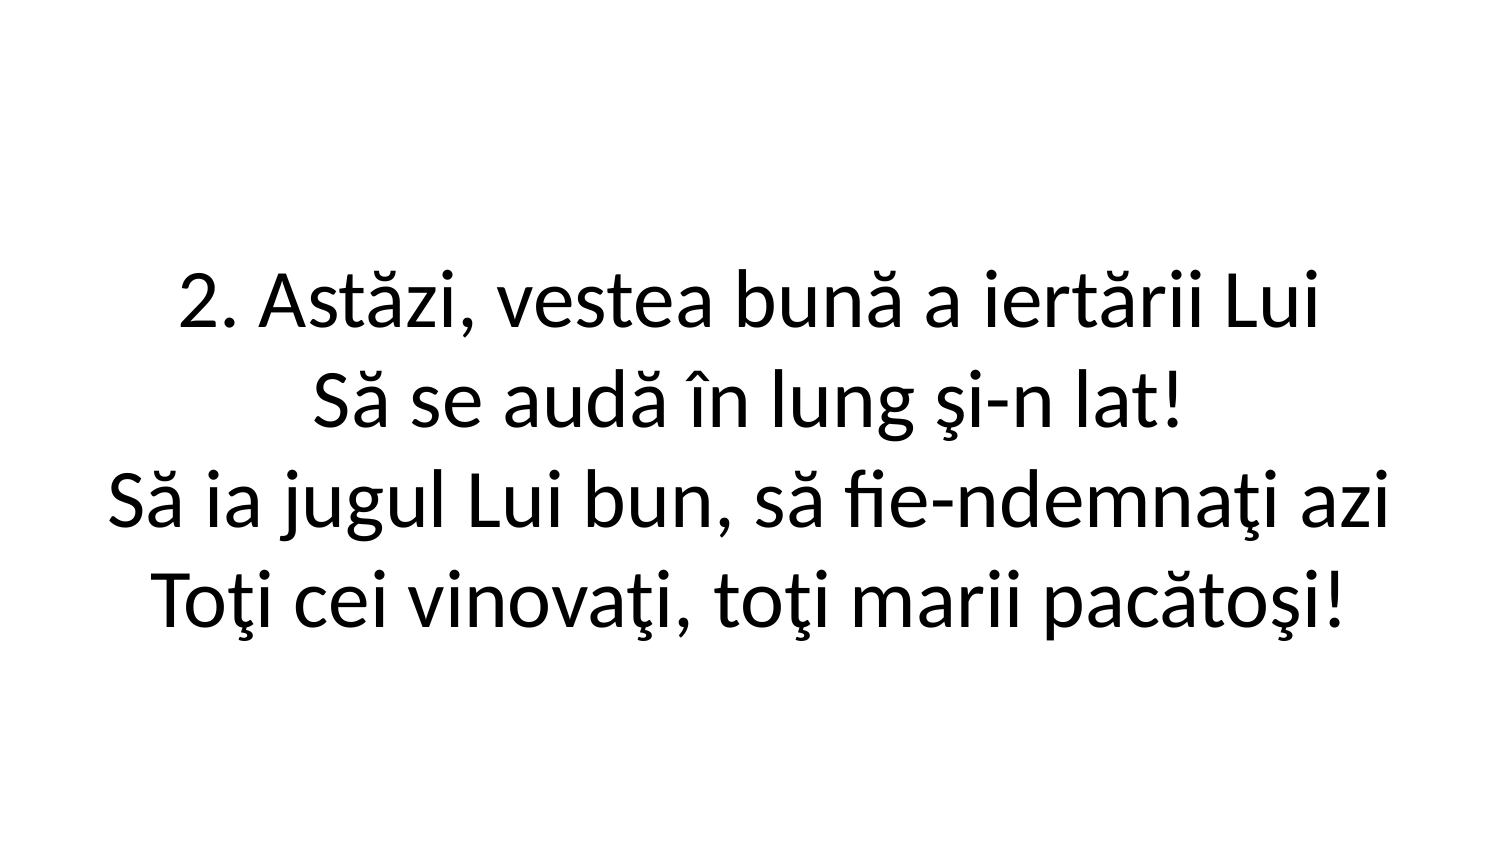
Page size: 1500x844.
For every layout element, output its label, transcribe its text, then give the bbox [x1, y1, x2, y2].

text_box 2. Astăzi, vestea bună a iertării Lui Să se audă în lung şi-n lat! Să ia jugul Lui bun, să fie-ndemnaţi azi Toţi cei vinovaţi, toţi marii pacătoşi! [92, 192, 1408, 652]
